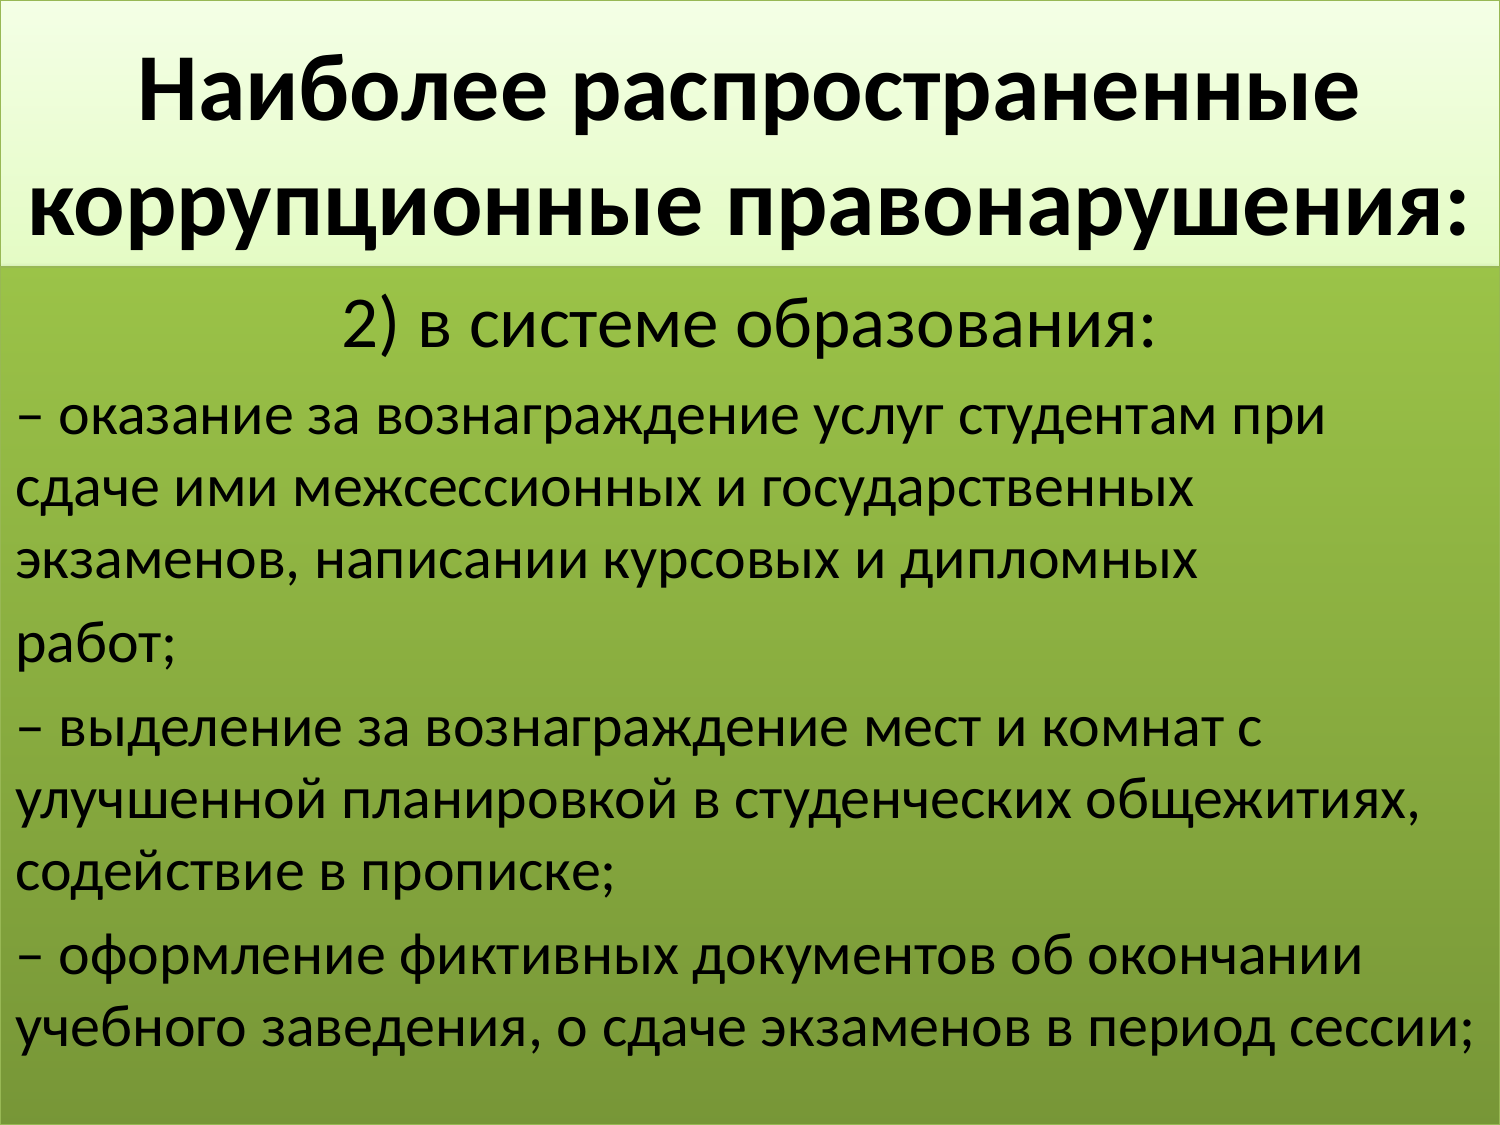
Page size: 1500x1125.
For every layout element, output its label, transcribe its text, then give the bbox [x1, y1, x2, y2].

title Наиболее распространенные коррупционные правонарушения: [0, 0, 1500, 266]
subtitle 2) в системе образования: – оказание за вознаграждение услуг студентам при сдаче ими межсессионных и государственных экзаменов, написании курсовых и дипломных работ; – выделение за вознаграждение мест и комнат с улучшенной планировкой в студенческих общежитиях, содействие в прописке; – оформление фиктивных документов об окончании учебного заведения, о сдаче экзаменов в период сессии; [0, 266, 1500, 1125]
